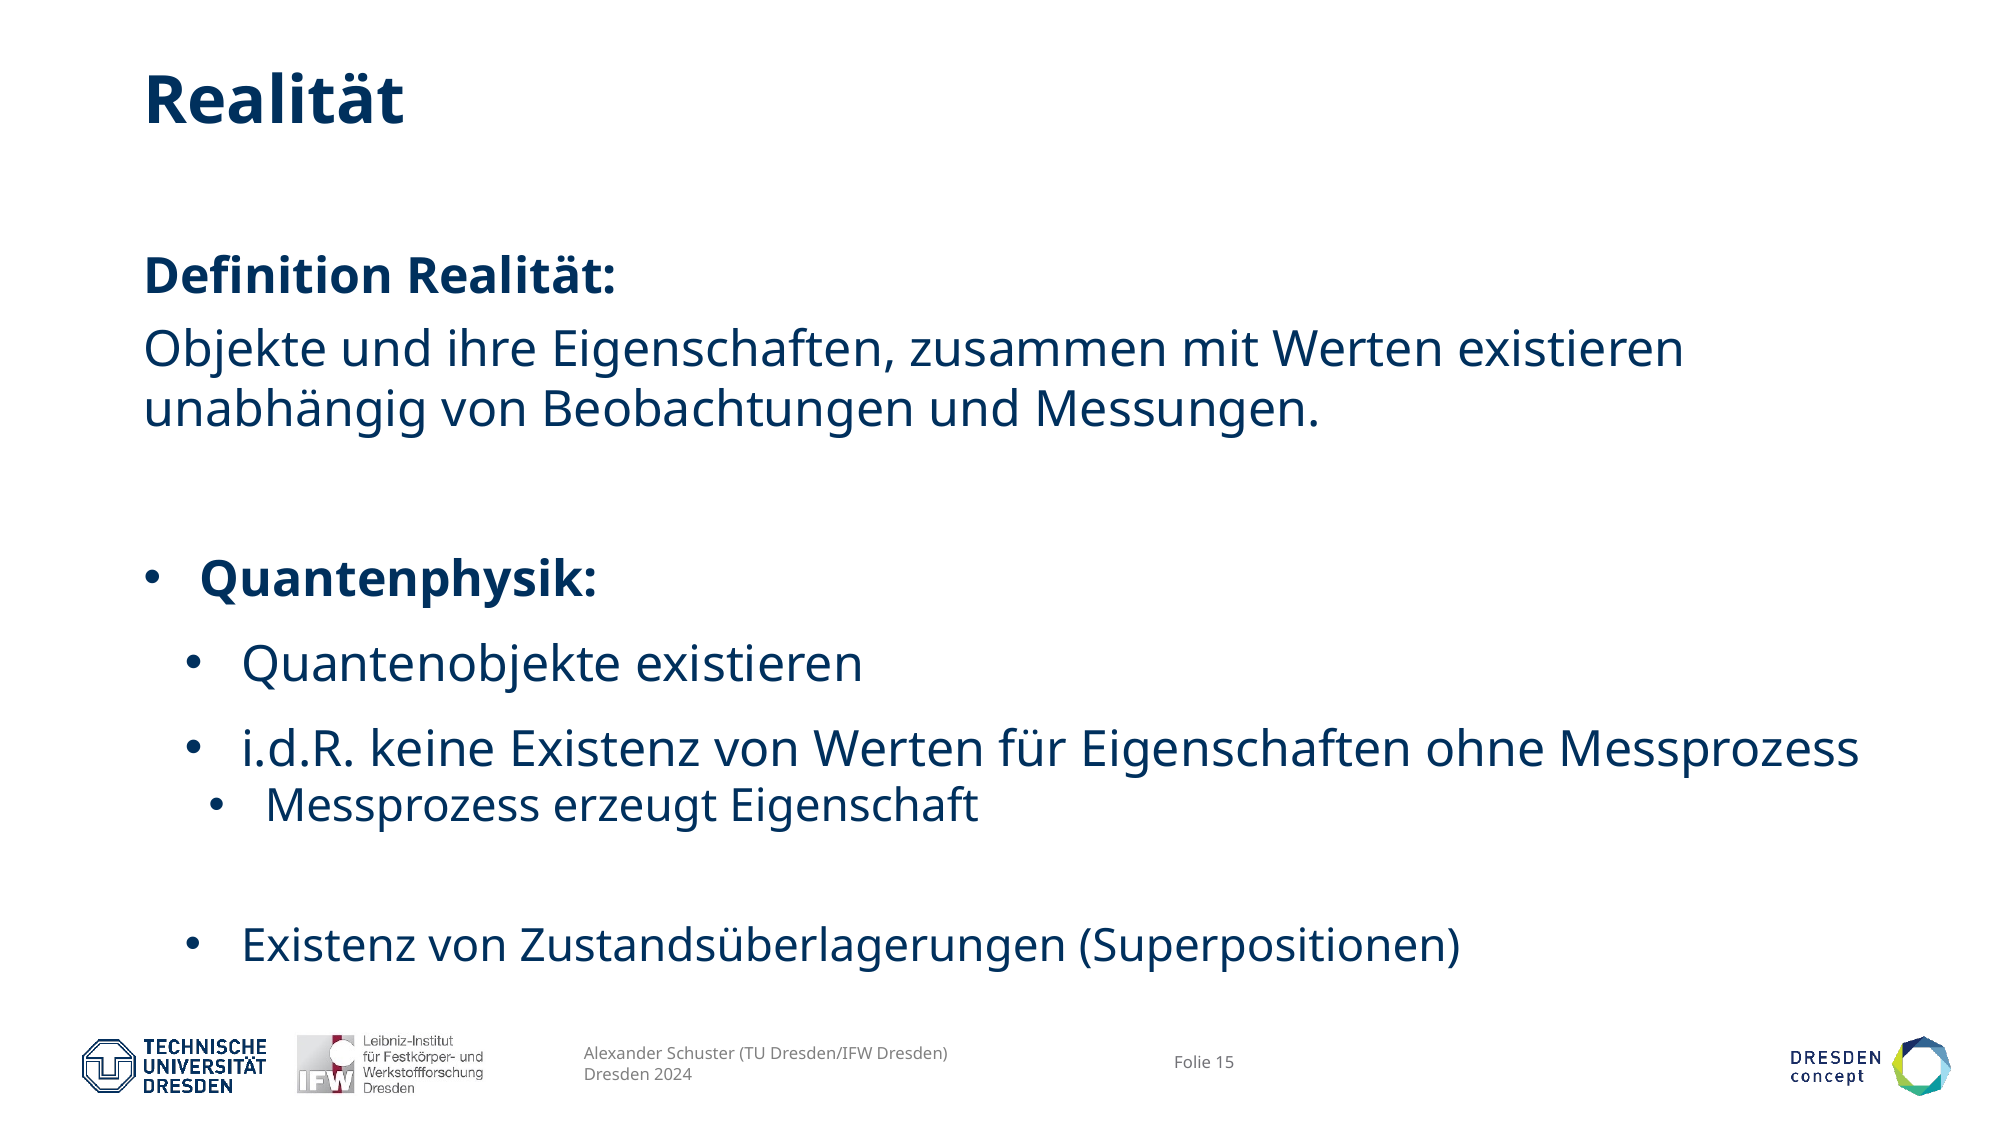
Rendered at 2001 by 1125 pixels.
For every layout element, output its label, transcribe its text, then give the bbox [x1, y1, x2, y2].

picture [1791, 1036, 1951, 1096]
picture [294, 1032, 486, 1096]
title Realität [143, 56, 1880, 169]
list Definition Realität: Objekte und ihre Eigenschaften, zusammen mit Werten existieren unabhängig von Beobachtungen und Messungen. Quantenphysik: Quantenobjekte existieren i.d.R. keine Existenz von Werten für Eigenschaften ohne Messprozess Messprozess erzeugt Eigenschaft Existenz von Zustandsüberlagerungen (Superpositionen) [143, 243, 1880, 957]
picture [82, 1039, 266, 1093]
